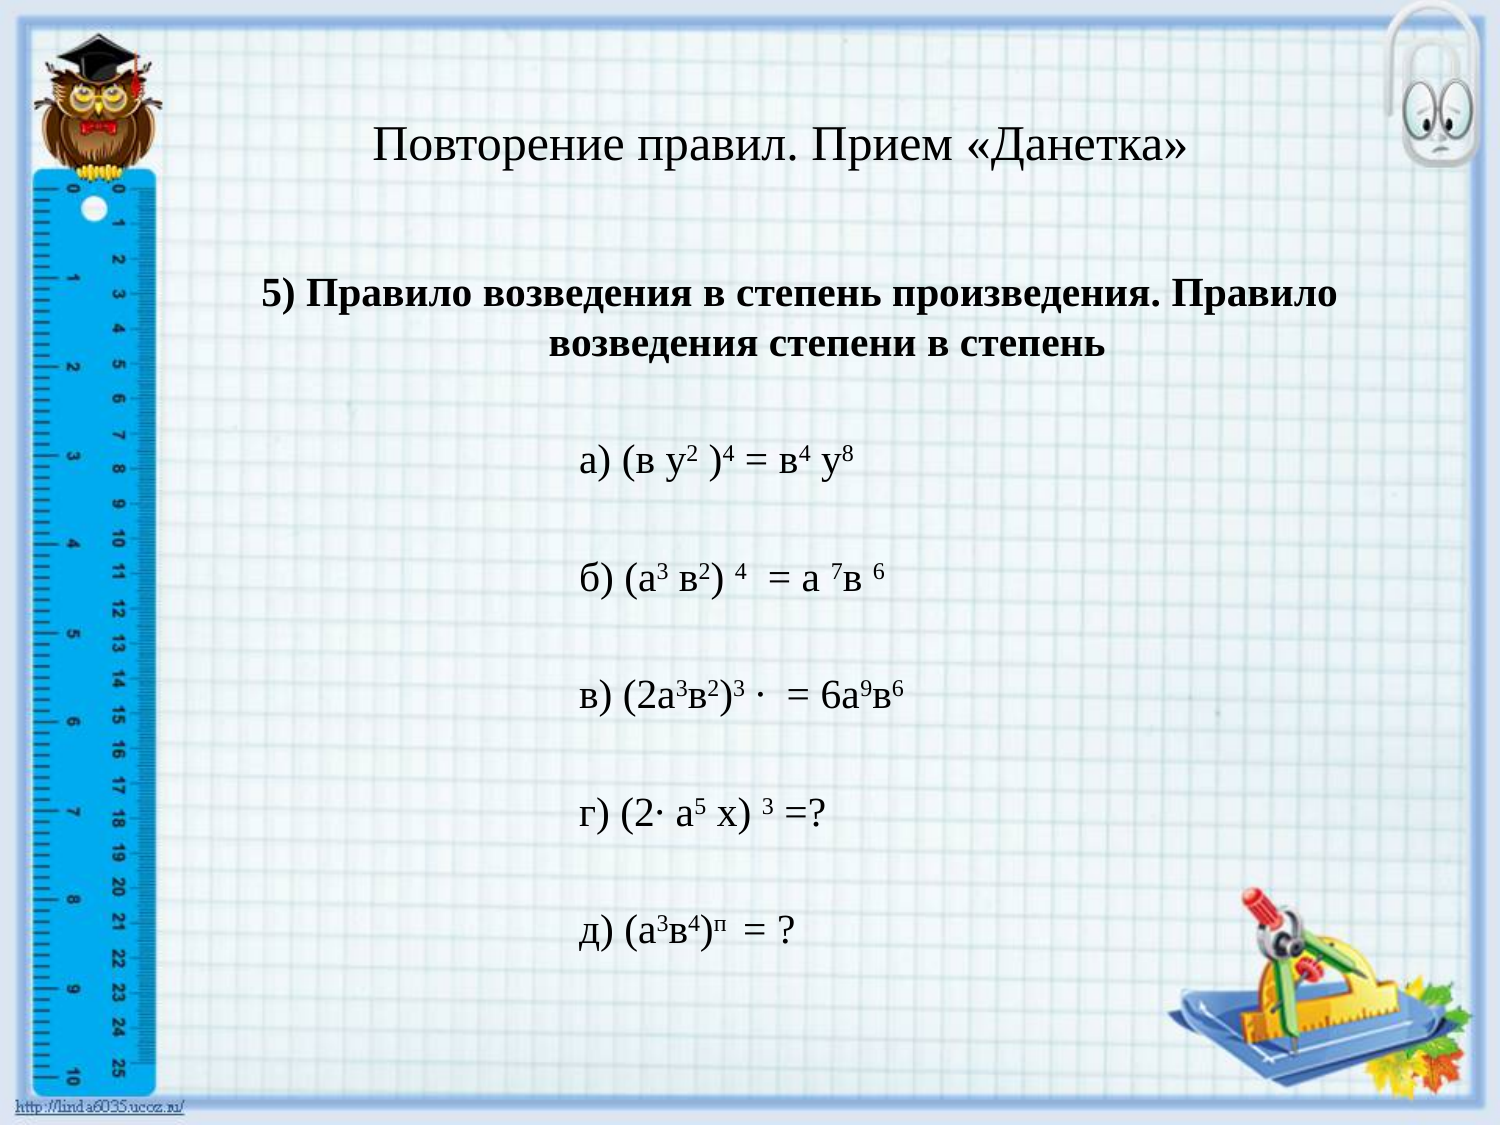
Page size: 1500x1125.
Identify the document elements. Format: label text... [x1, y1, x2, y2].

picture [0, 0, 1500, 1125]
title Повторение правил. Прием «Данетка» [105, 46, 1456, 235]
list 5) Правило возведения в степень произведения. Правило возведения степени в степень а) (в у2 )4 = в4 у8 б) (а3 в2) 4 = а 7в 6 в) (2а3в2)3 ∙ = 6а9в6 г) (2∙ а5 х) 3 =? д) (а3в4)п = ? [175, 257, 1425, 1050]
